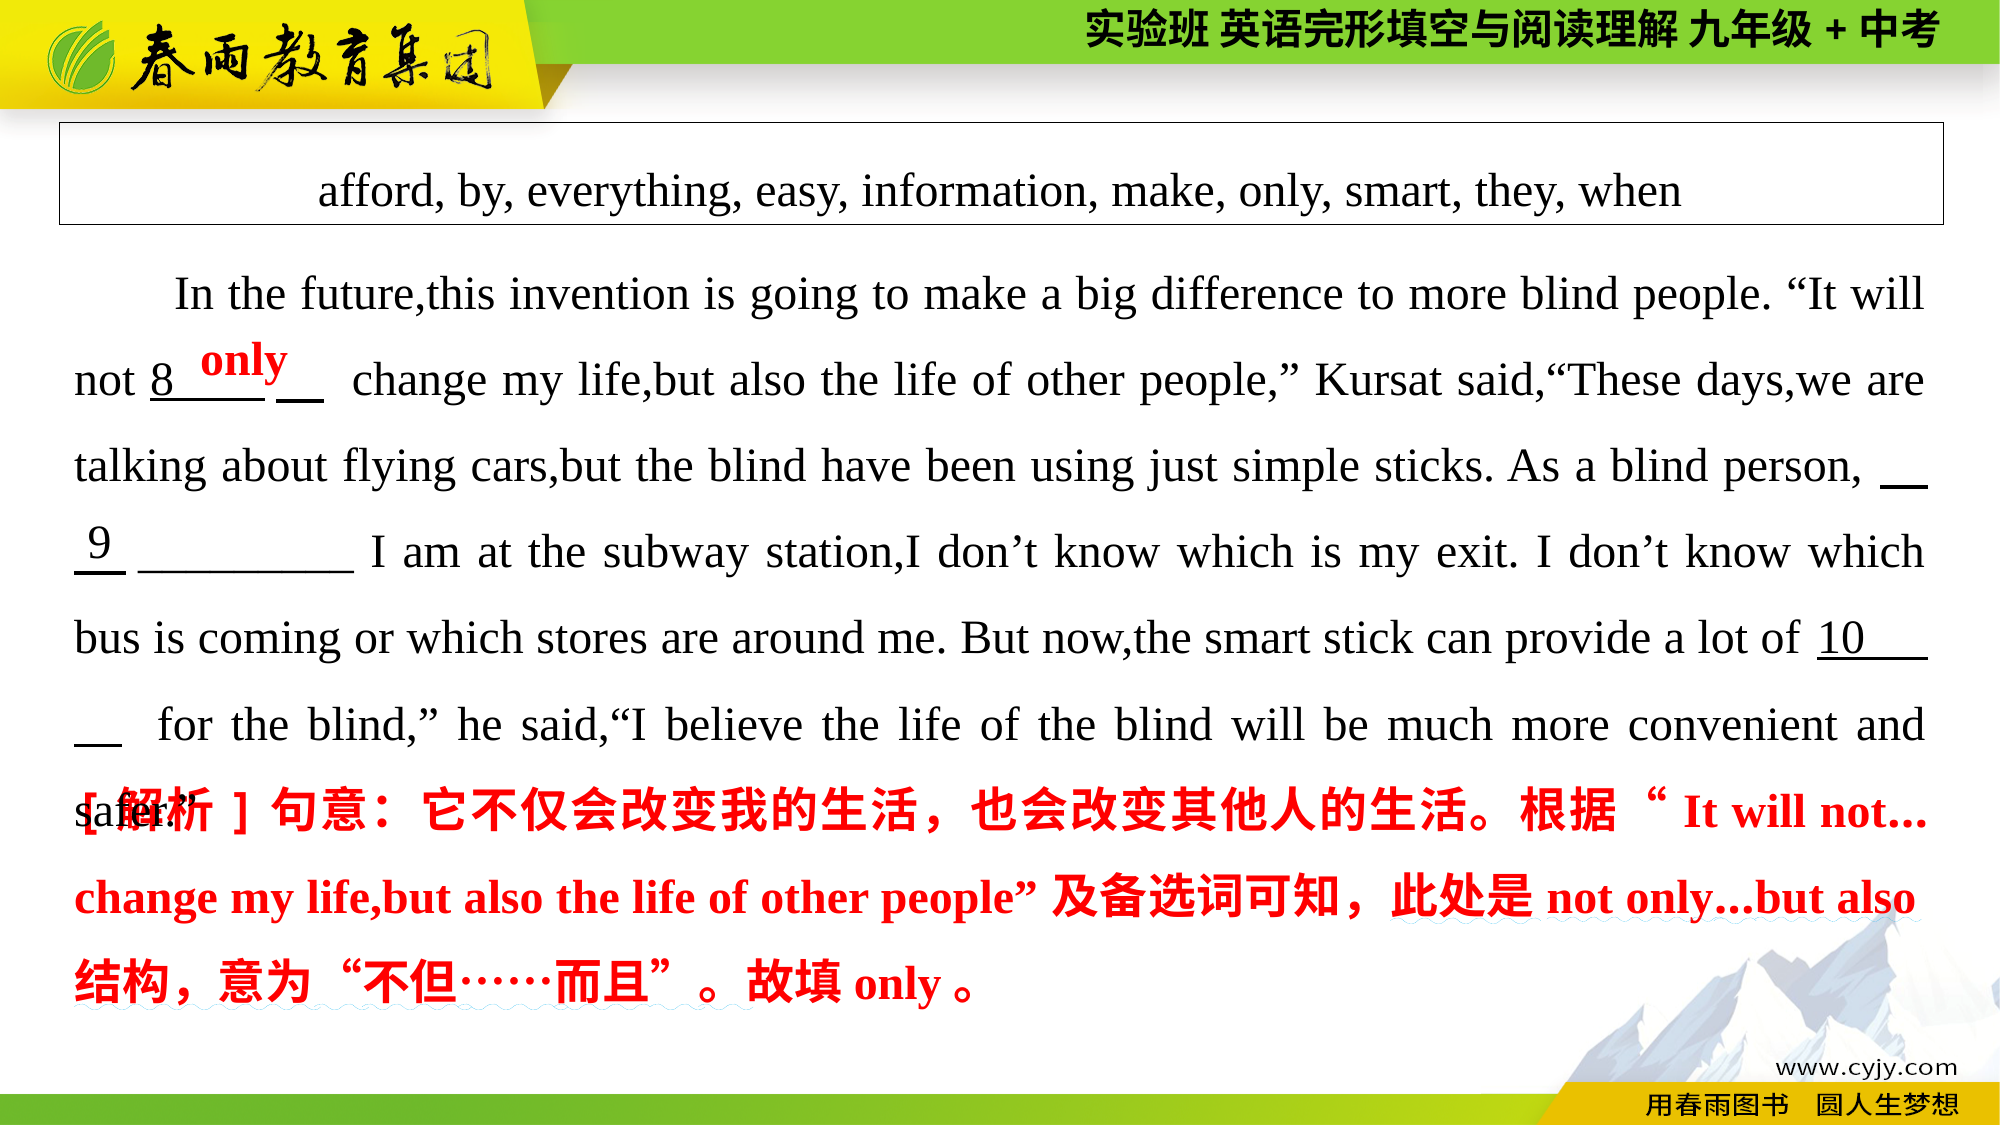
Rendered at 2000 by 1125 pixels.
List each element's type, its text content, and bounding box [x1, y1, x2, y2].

text_box only [185, 320, 304, 393]
list afford, by, everything, easy, information, make, only, smart, they, when [59, 122, 1944, 225]
picture [0, 0, 2000, 1125]
text_box In the future,this invention is going to make a big difference to more blind people. “It will not 8 change my life,but also the life of other people,” Kursat said,“These days,we are talking about flying cars,but the blind have been using just simple sticks. As a blind person, _________ I am at the subway station,I don’t know which is my exit. I don’t know which bus is coming or which stores are around me. But now,the smart stick can provide a lot of 10 for the blind,” he said,“I believe the life of the blind will be much more convenient and safer.” [59, 225, 1944, 844]
text_box [解析]句意：它不仅会改变我的生活，也会改变其他人的生活。根据“It will not... change my life,but also the life of other people”及备选词可知，此处是not only...but also结构，意为“不但……而且”。故填only。 [59, 844, 1944, 1017]
text_box 9 [72, 503, 127, 576]
